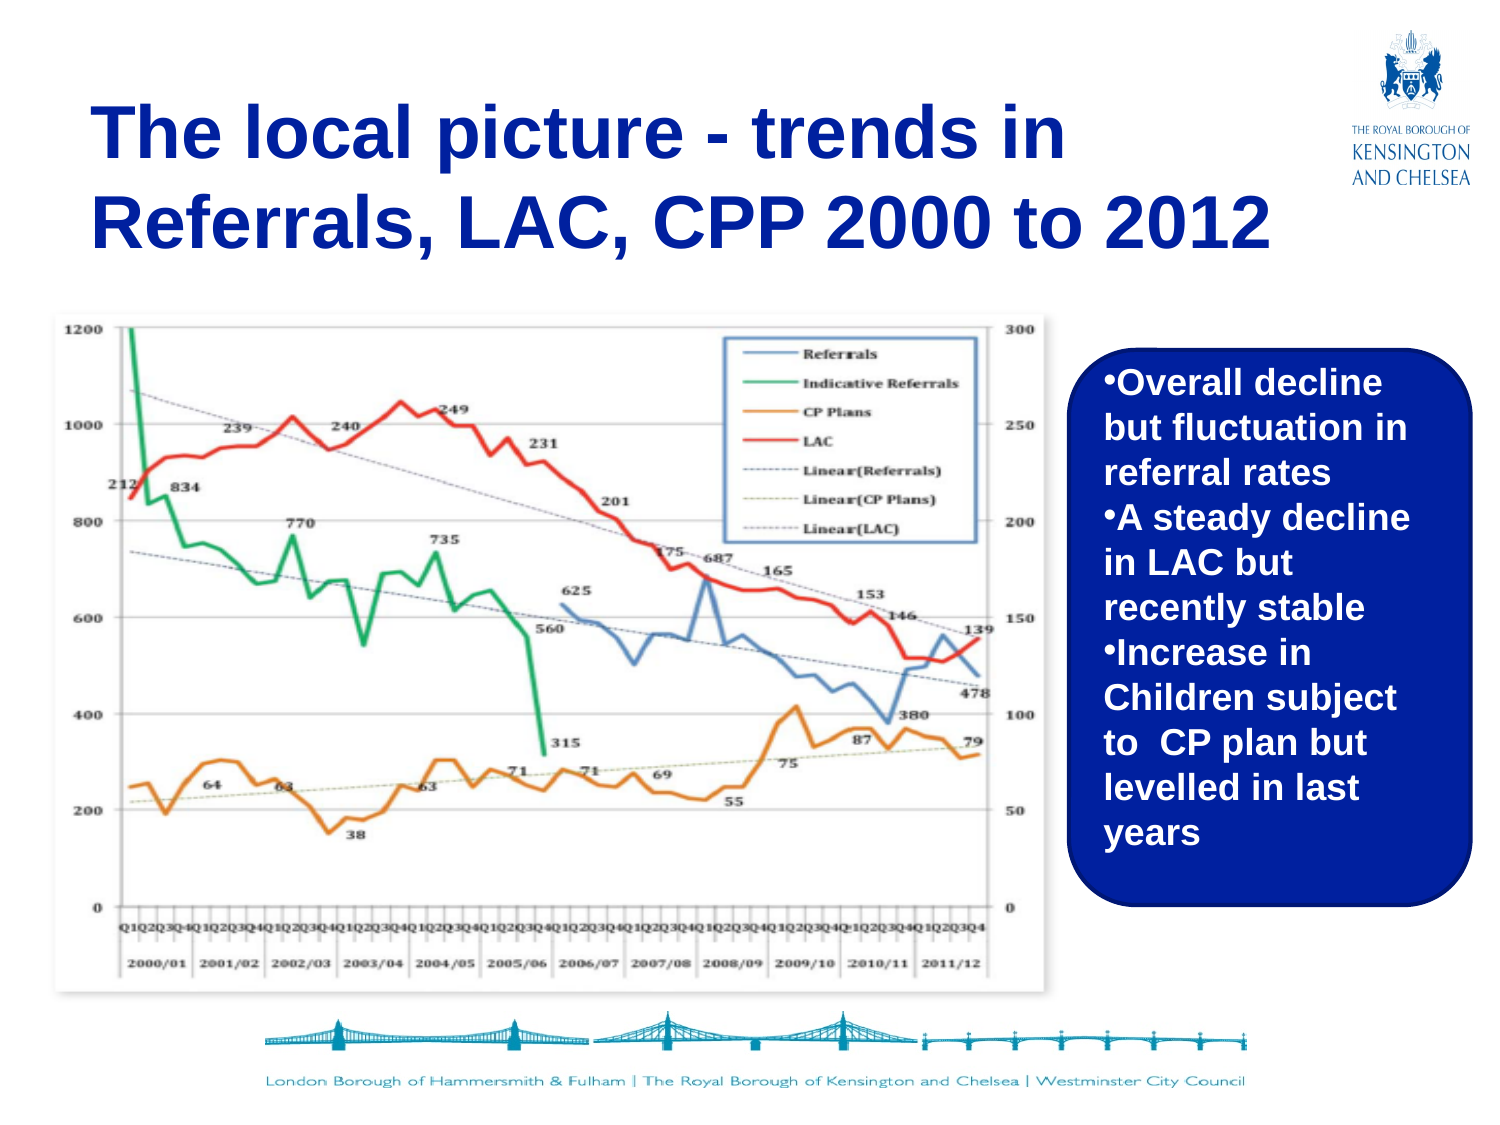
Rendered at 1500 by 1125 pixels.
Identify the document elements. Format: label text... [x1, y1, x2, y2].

title The local picture - trends in Referrals, LAC, CPP 2000 to 2012 [75, 45, 1425, 303]
picture [265, 1011, 1247, 1089]
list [0, 302, 1098, 1012]
picture [1352, 30, 1470, 185]
text_box Overall decline but fluctuation in referral rates A steady decline in LAC but recently stable Increase in Children subject to CP plan but levelled in last years [1101, 347, 1473, 908]
